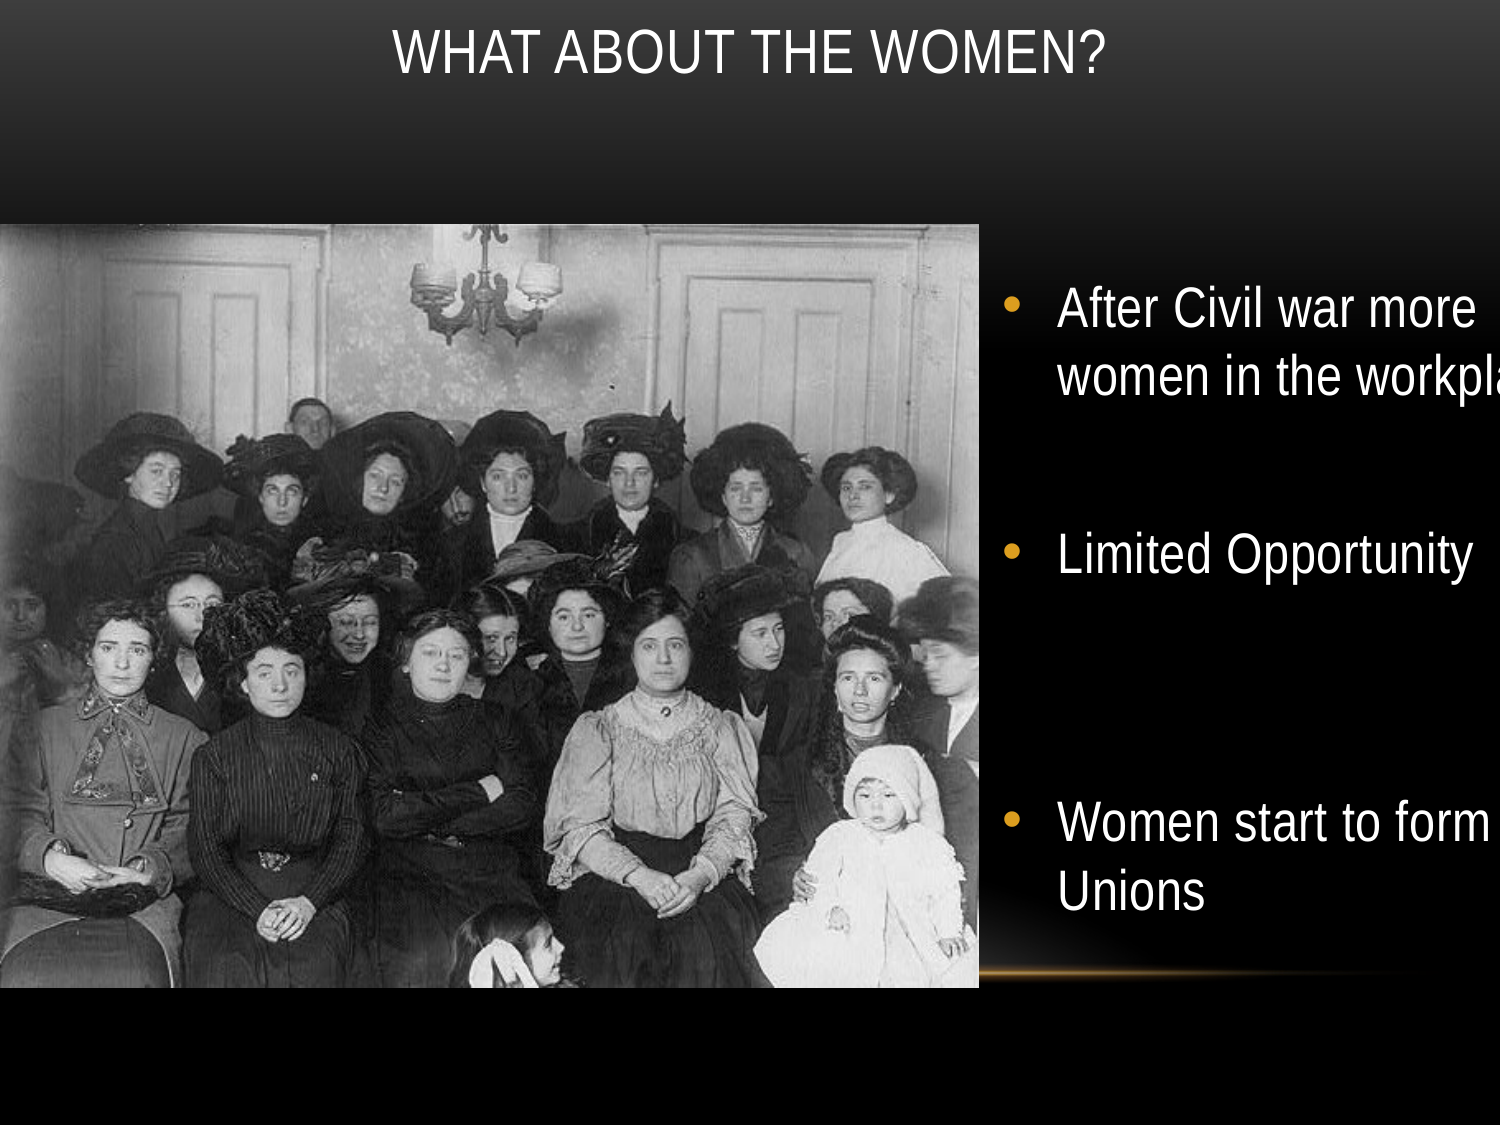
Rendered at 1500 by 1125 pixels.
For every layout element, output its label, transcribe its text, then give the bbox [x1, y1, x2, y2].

title What about the Women? [99, 0, 1400, 94]
picture [0, 0, 1500, 1125]
list After Civil war more women in the workplace Limited Opportunity Women start to form Unions [987, 262, 1500, 938]
